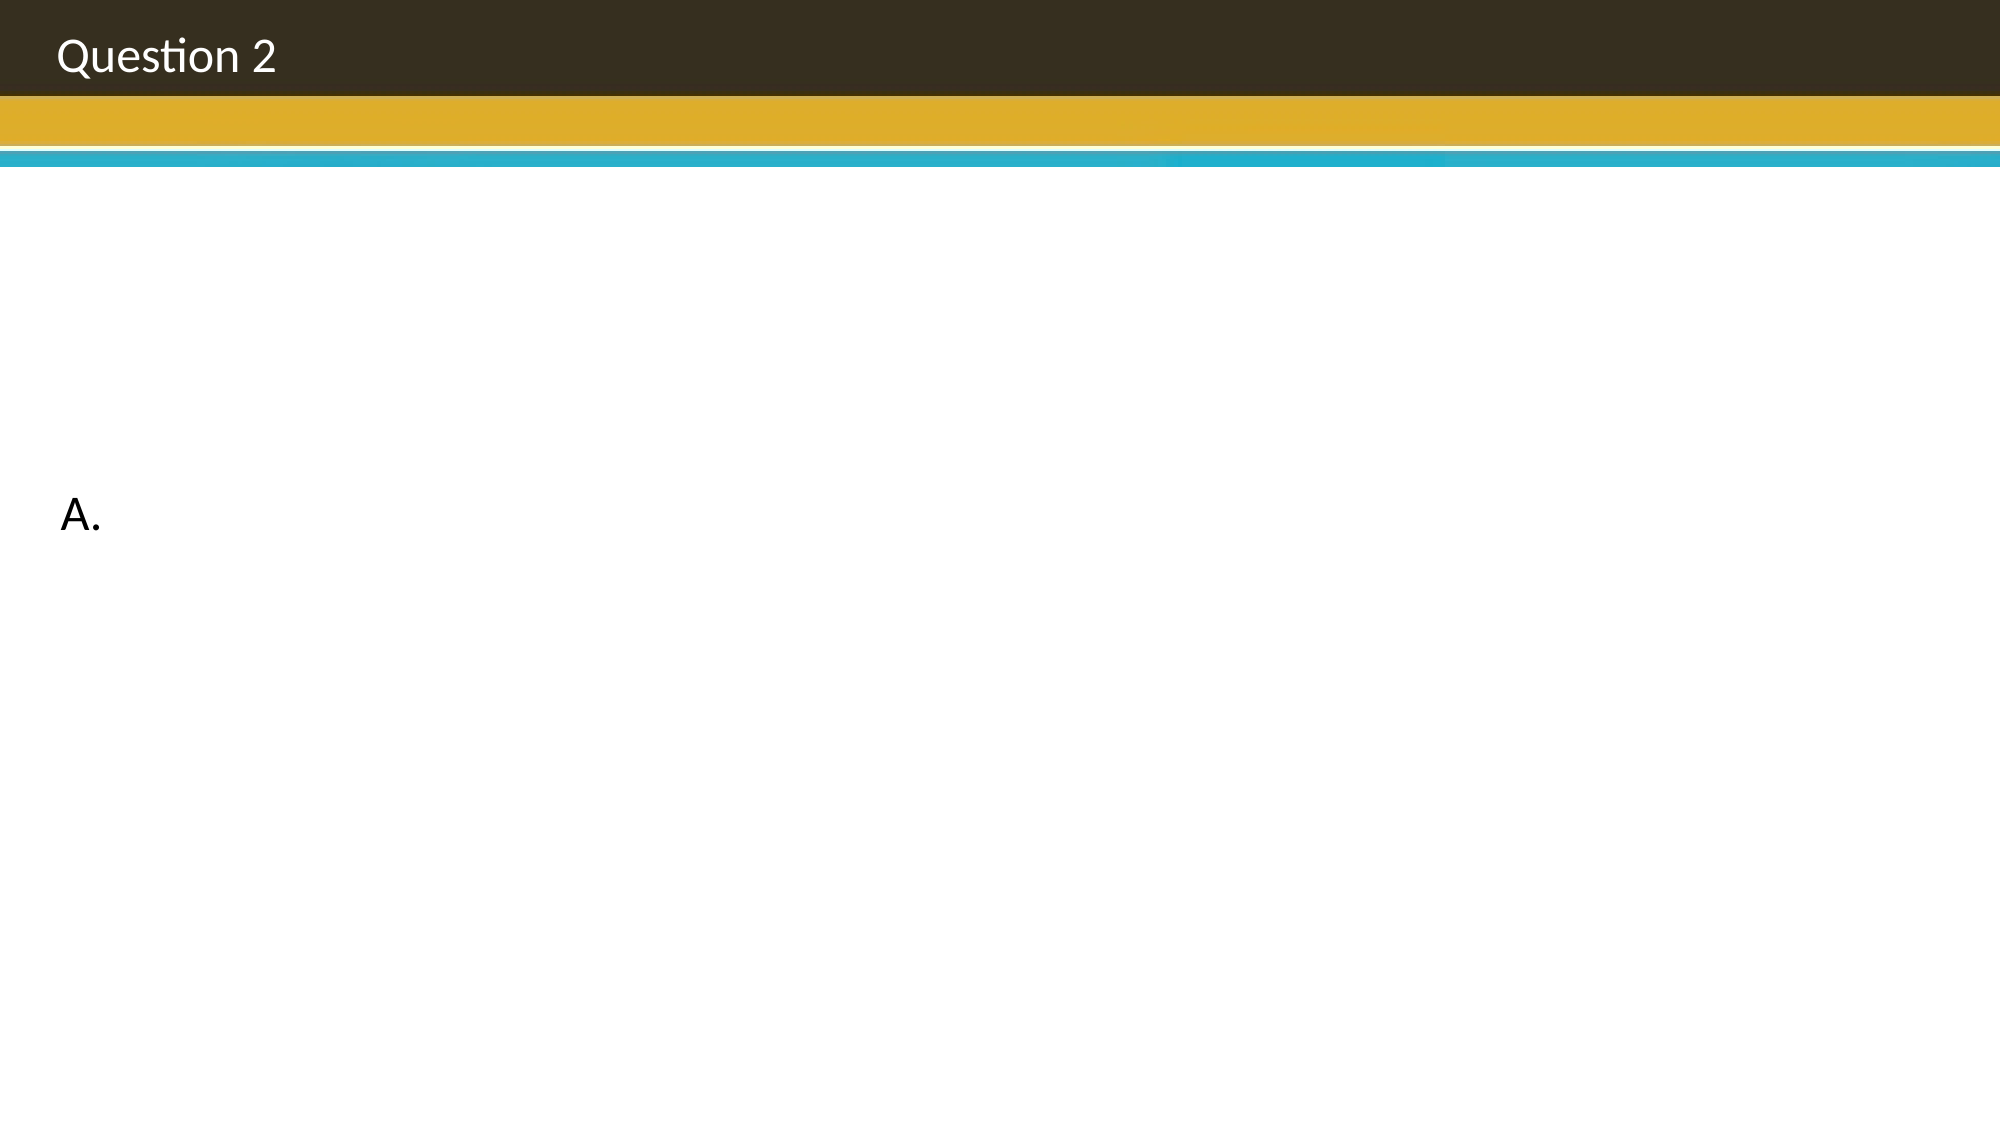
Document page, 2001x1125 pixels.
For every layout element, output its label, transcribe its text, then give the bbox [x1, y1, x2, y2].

text_box Question 2 [41, 14, 293, 90]
picture [0, 0, 2000, 167]
